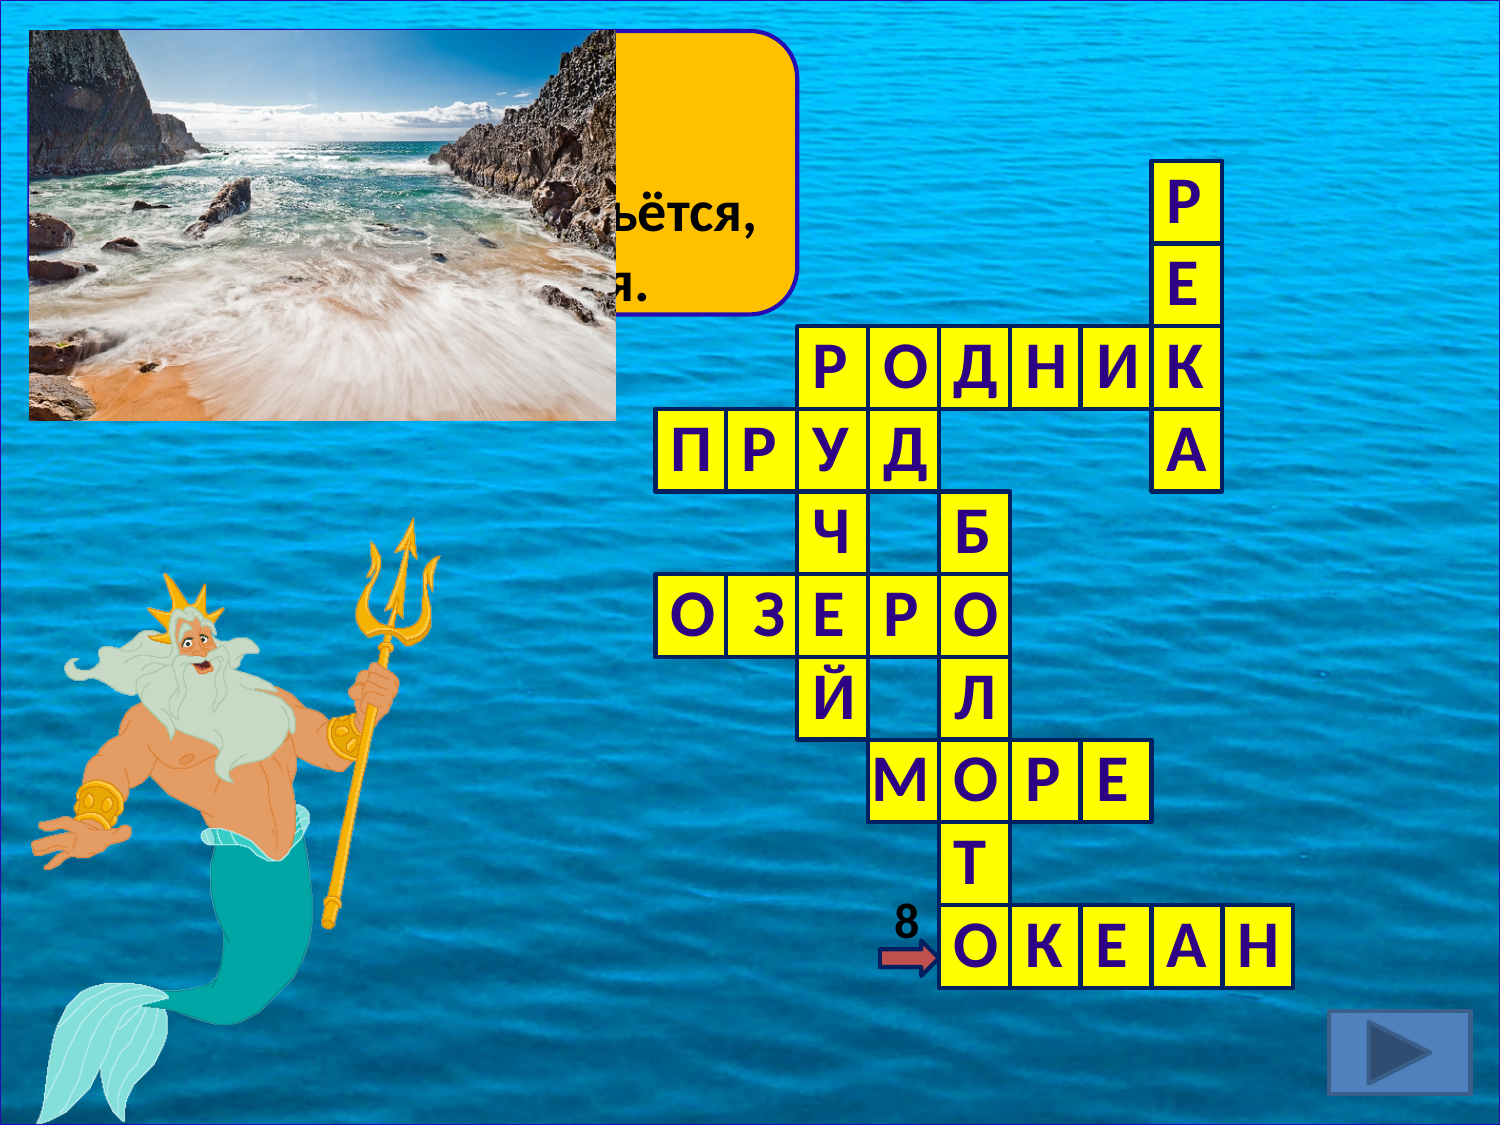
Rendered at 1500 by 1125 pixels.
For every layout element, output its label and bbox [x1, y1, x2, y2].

picture [1328, 1010, 1472, 1095]
picture [897, 905, 917, 937]
picture [32, 519, 439, 1125]
picture [654, 160, 1294, 989]
picture [28, 29, 799, 420]
